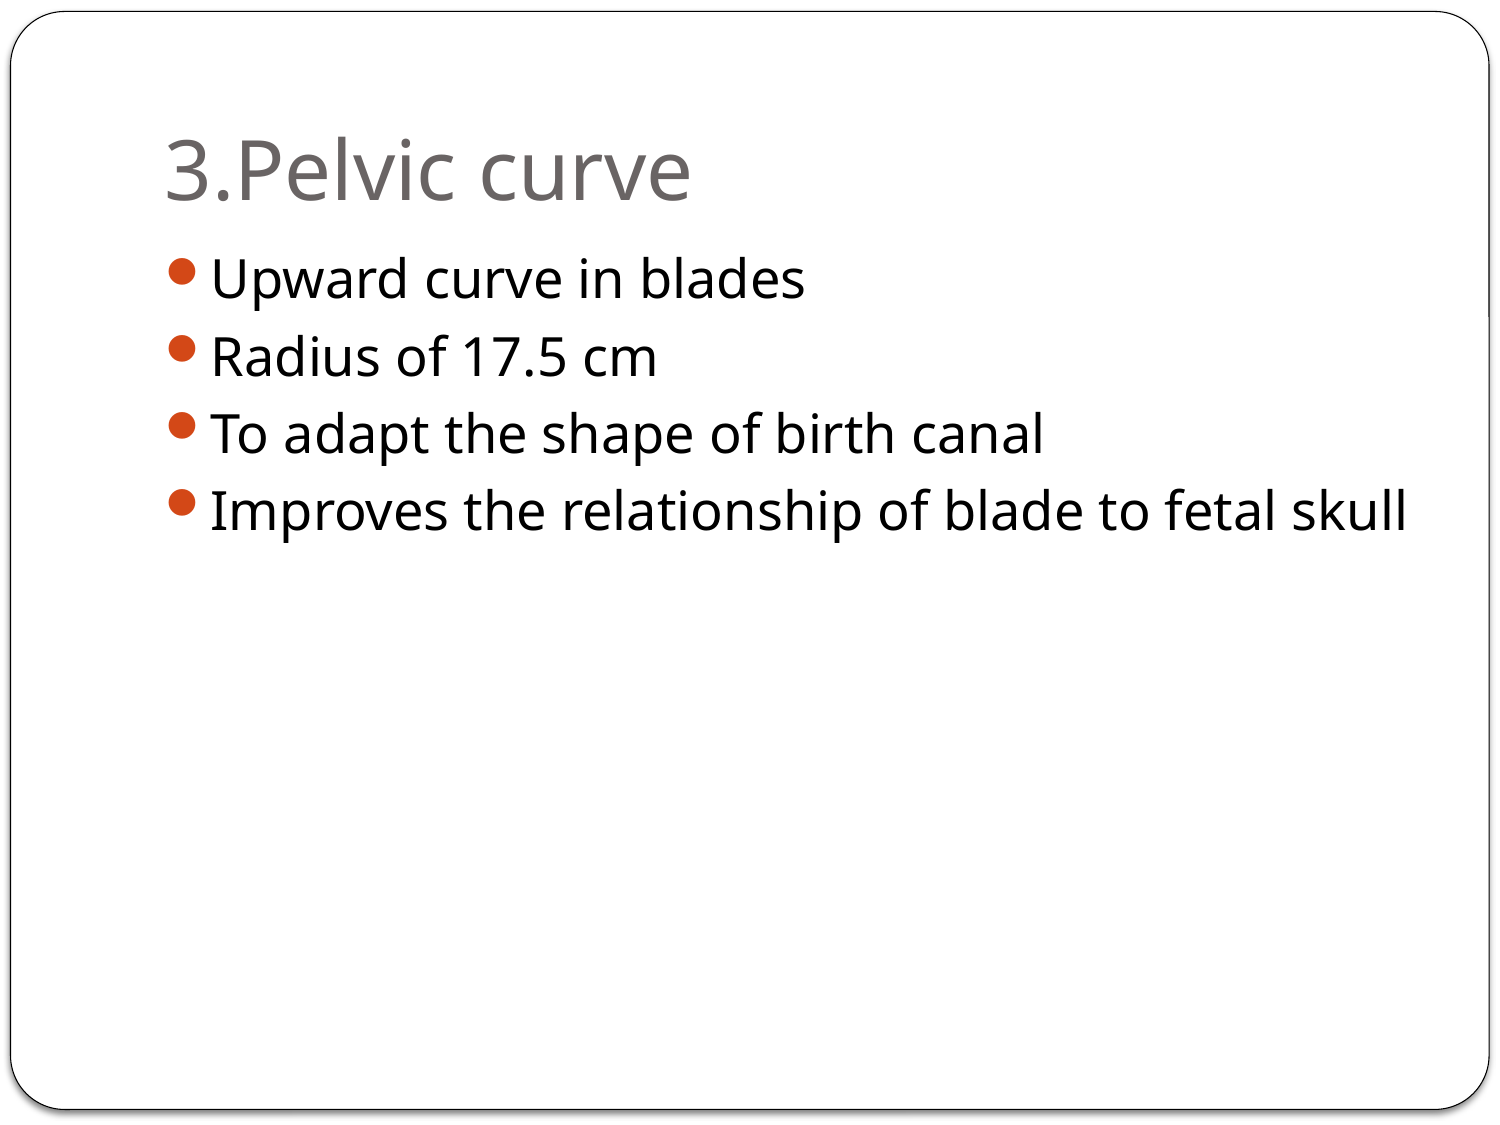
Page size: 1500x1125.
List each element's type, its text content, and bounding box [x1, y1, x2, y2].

title 3.Pelvic curve [150, 45, 1425, 233]
list Upward curve in blades Radius of 17.5 cm To adapt the shape of birth canal Improves the relationship of blade to fetal skull [150, 237, 1425, 988]
